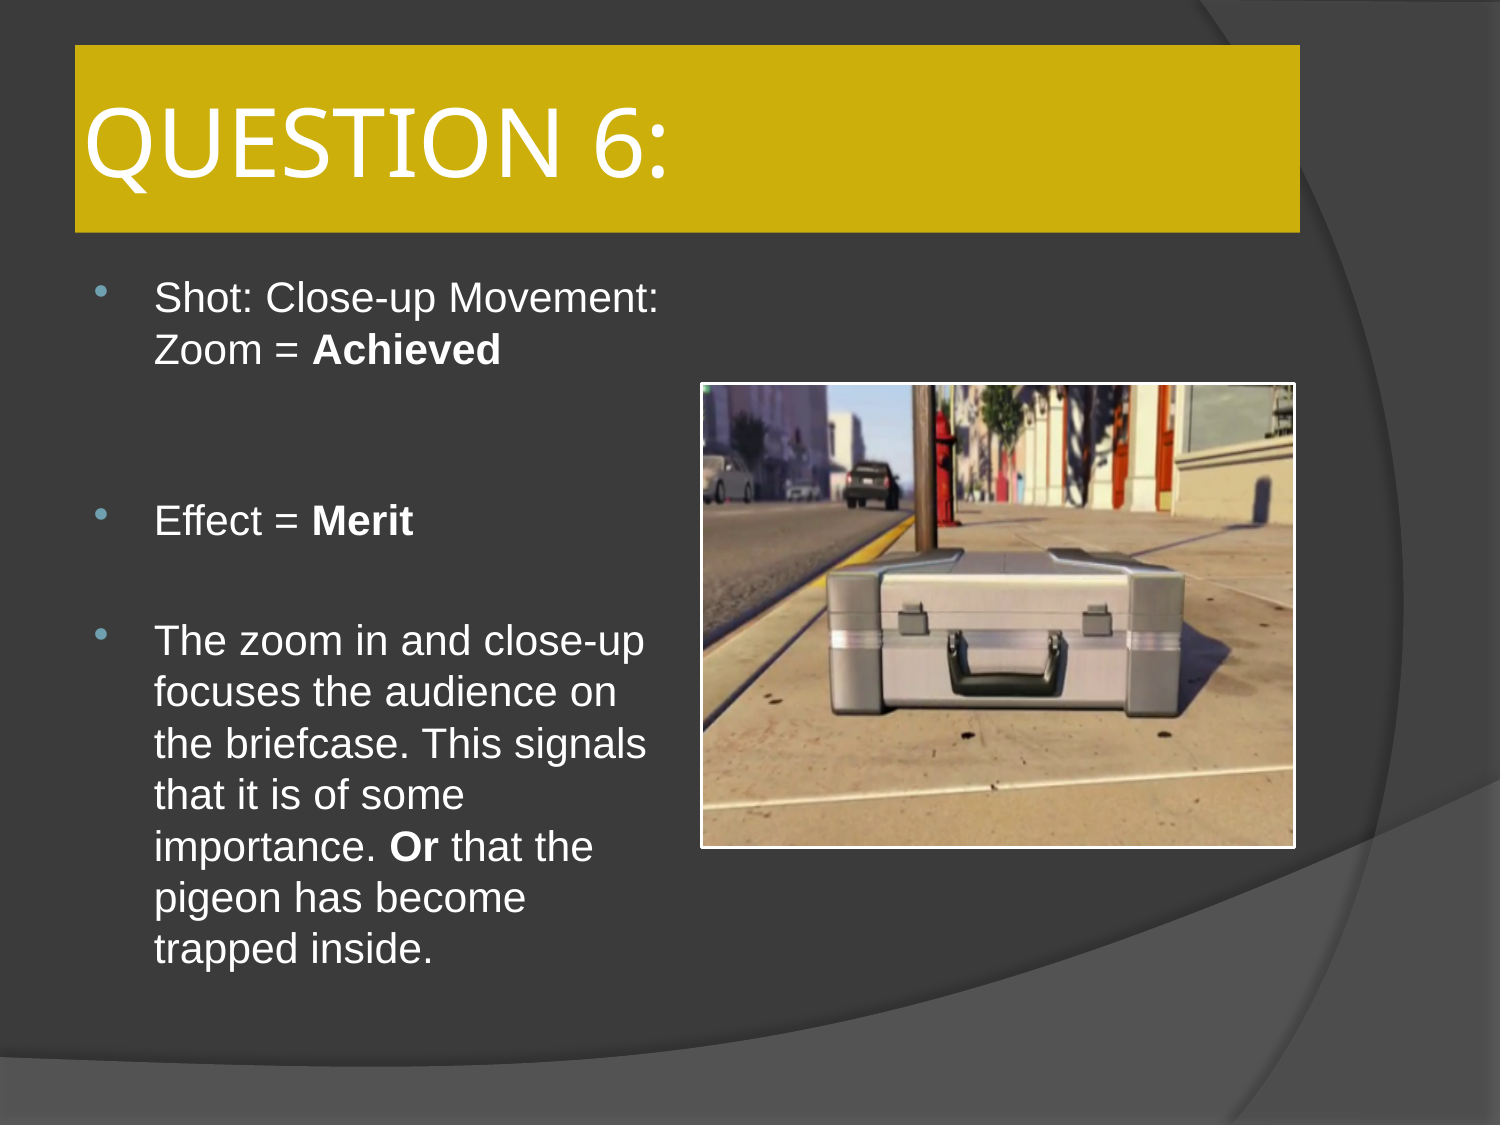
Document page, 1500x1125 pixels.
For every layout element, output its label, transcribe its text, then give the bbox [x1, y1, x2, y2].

list Shot: Close-up Movement: Zoom = Achieved Effect = Merit The zoom in and close-up focuses the audience on the briefcase. This signals that it is of some importance. Or that the pigeon has become trapped inside. [75, 262, 680, 1005]
title QUESTION 6: [75, 45, 1300, 233]
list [702, 385, 1294, 847]
